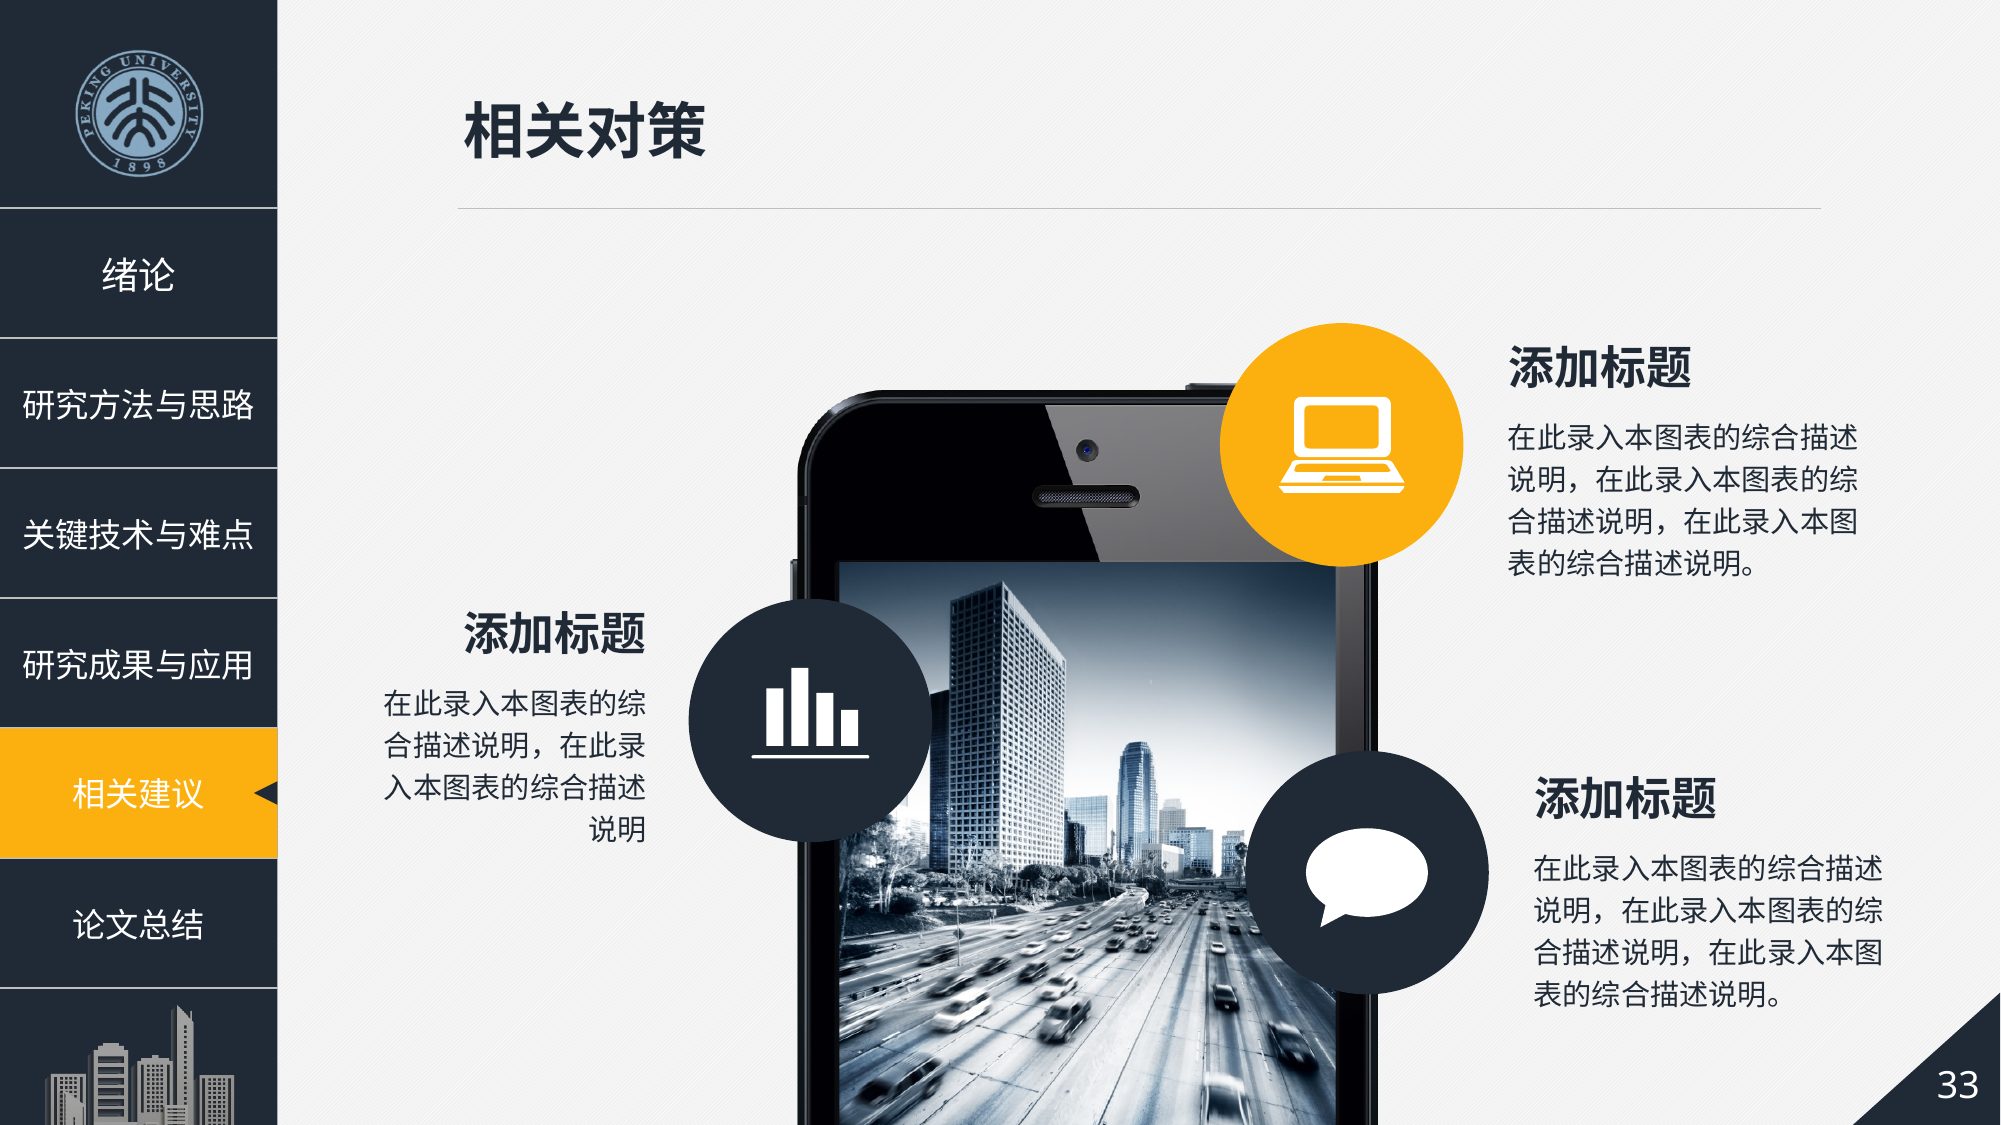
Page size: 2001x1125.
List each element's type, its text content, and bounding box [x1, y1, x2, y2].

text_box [704, 383, 1487, 1125]
text_box 添加标题 [1494, 331, 1708, 402]
text_box 相关对策 [448, 84, 723, 173]
text_box 添加标题 [447, 597, 662, 668]
text_box 添加标题 [1519, 762, 1733, 832]
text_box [688, 598, 933, 843]
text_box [1245, 750, 1489, 995]
text_box 在此录入本图表的综合描述说明，在此录入本图表的综合描述说明 [352, 671, 663, 855]
text_box 在此录入本图表的综合描述说明，在此录入本图表的综合描述说明，在此录入本图表的综合描述说明。 [1518, 836, 1919, 1019]
picture [16, 1004, 260, 1125]
text_box 在此录入本图表的综合描述说明，在此录入本图表的综合描述说明，在此录入本图表的综合描述说明。 [1492, 405, 1894, 588]
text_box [1219, 323, 1464, 567]
